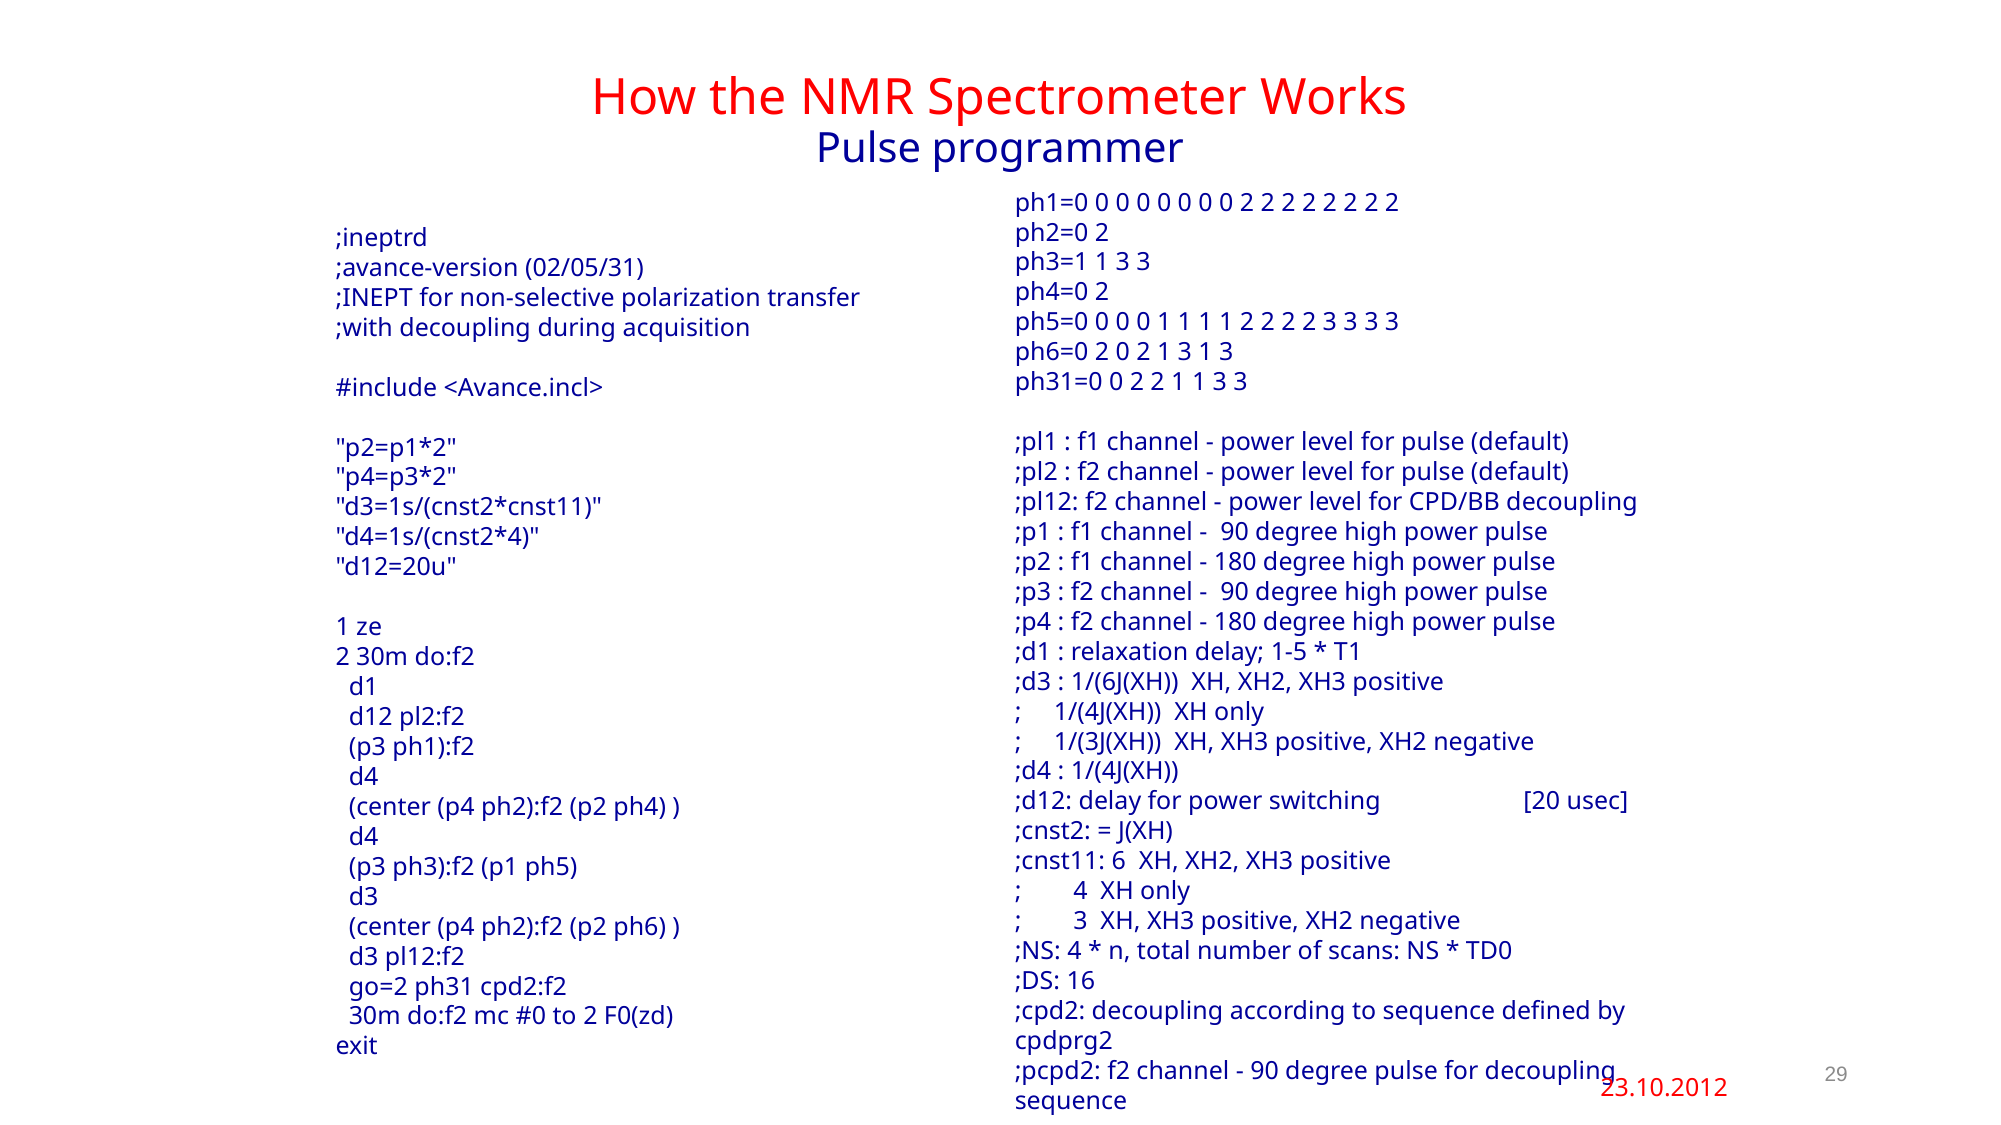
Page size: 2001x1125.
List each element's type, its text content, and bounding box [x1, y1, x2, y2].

text_box ;ineptrd ;avance-version (02/05/31) ;INEPT for non-selective polarization transfer ;with decoupling during acquisition #include <Avance.incl> "p2=p1*2" "p4=p3*2" "d3=1s/(cnst2*cnst11)" "d4=1s/(cnst2*4)" "d12=20u" 1 ze 2 30m do:f2 d1 d12 pl2:f2 (p3 ph1):f2 d4 (center (p4 ph2):f2 (p2 ph4) ) d4 (p3 ph3):f2 (p1 ph5) d3 (center (p4 ph2):f2 (p2 ph6) ) d3 pl12:f2 go=2 ph31 cpd2:f2 30m do:f2 mc #0 to 2 F0(zd) exit [320, 214, 876, 1068]
text_box ph1=0 0 0 0 0 0 0 0 2 2 2 2 2 2 2 2 ph2=0 2 ph3=1 1 3 3 ph4=0 2 ph5=0 0 0 0 1 1 1 1 2 2 2 2 3 3 3 3 ph6=0 2 0 2 1 3 1 3 ph31=0 0 2 2 1 1 3 3 ;pl1 : f1 channel - power level for pulse (default) ;pl2 : f2 channel - power level for pulse (default) ;pl12: f2 channel - power level for CPD/BB decoupling ;p1 : f1 channel - 90 degree high power pulse ;p2 : f1 channel - 180 degree high power pulse ;p3 : f2 channel - 90 degree high power pulse ;p4 : f2 channel - 180 degree high power pulse ;d1 : relaxation delay; 1-5 * T1 ;d3 : 1/(6J(XH)) XH, XH2, XH3 positive ; 1/(4J(XH)) XH only ; 1/(3J(XH)) XH, XH3 positive, XH2 negative ;d4 : 1/(4J(XH)) ;d12: delay for power switching [20 usec] ;cnst2: = J(XH) ;cnst11: 6 XH, XH2, XH3 positive ; 4 XH only ; 3 XH, XH3 positive, XH2 negative ;NS: 4 * n, total number of scans: NS * TD0 ;DS: 16 ;cpd2: decoupling according to sequence defined by cpdprg2 ;pcpd2: f2 channel - 90 degree pulse for decoupling sequence ;$Id: ineptrd,v 1.8 2002/06/12 09:05:00 ber Exp $ [999, 178, 1718, 1125]
slide_number 29 [1718, 1042, 1863, 1103]
text_box 23.10.2012 [1575, 1064, 1753, 1110]
text_box How the NMR Spectrometer Works [324, 45, 1675, 144]
text_box Pulse programmer [801, 113, 1199, 179]
